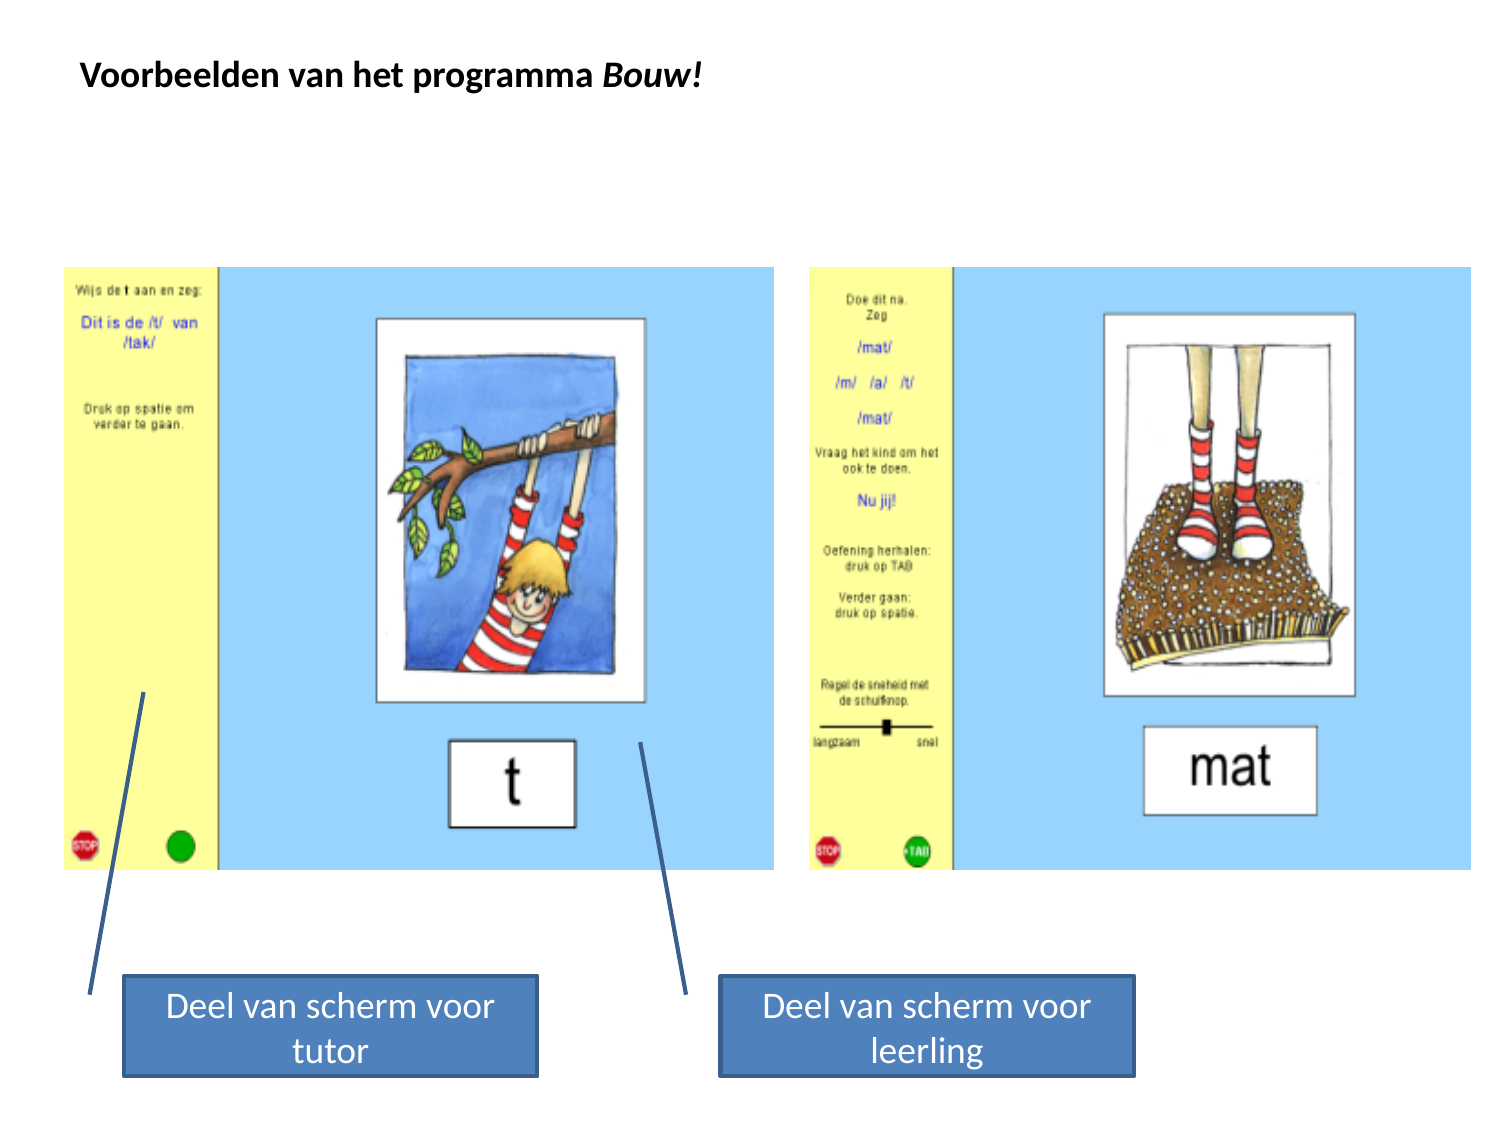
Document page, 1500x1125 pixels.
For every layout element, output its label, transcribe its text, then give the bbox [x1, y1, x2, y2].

text_box Deel van scherm voor leerling [718, 974, 1136, 1078]
text_box Voorbeelden van het programma Bouw! [64, 42, 1376, 103]
picture [808, 266, 1471, 870]
text_box Deel van scherm voor tutor [87, 878, 113, 996]
text_box Deel van scherm voor tutor [122, 974, 539, 1078]
picture [64, 266, 774, 870]
text_box Deel van scherm voor leerling [662, 878, 689, 996]
